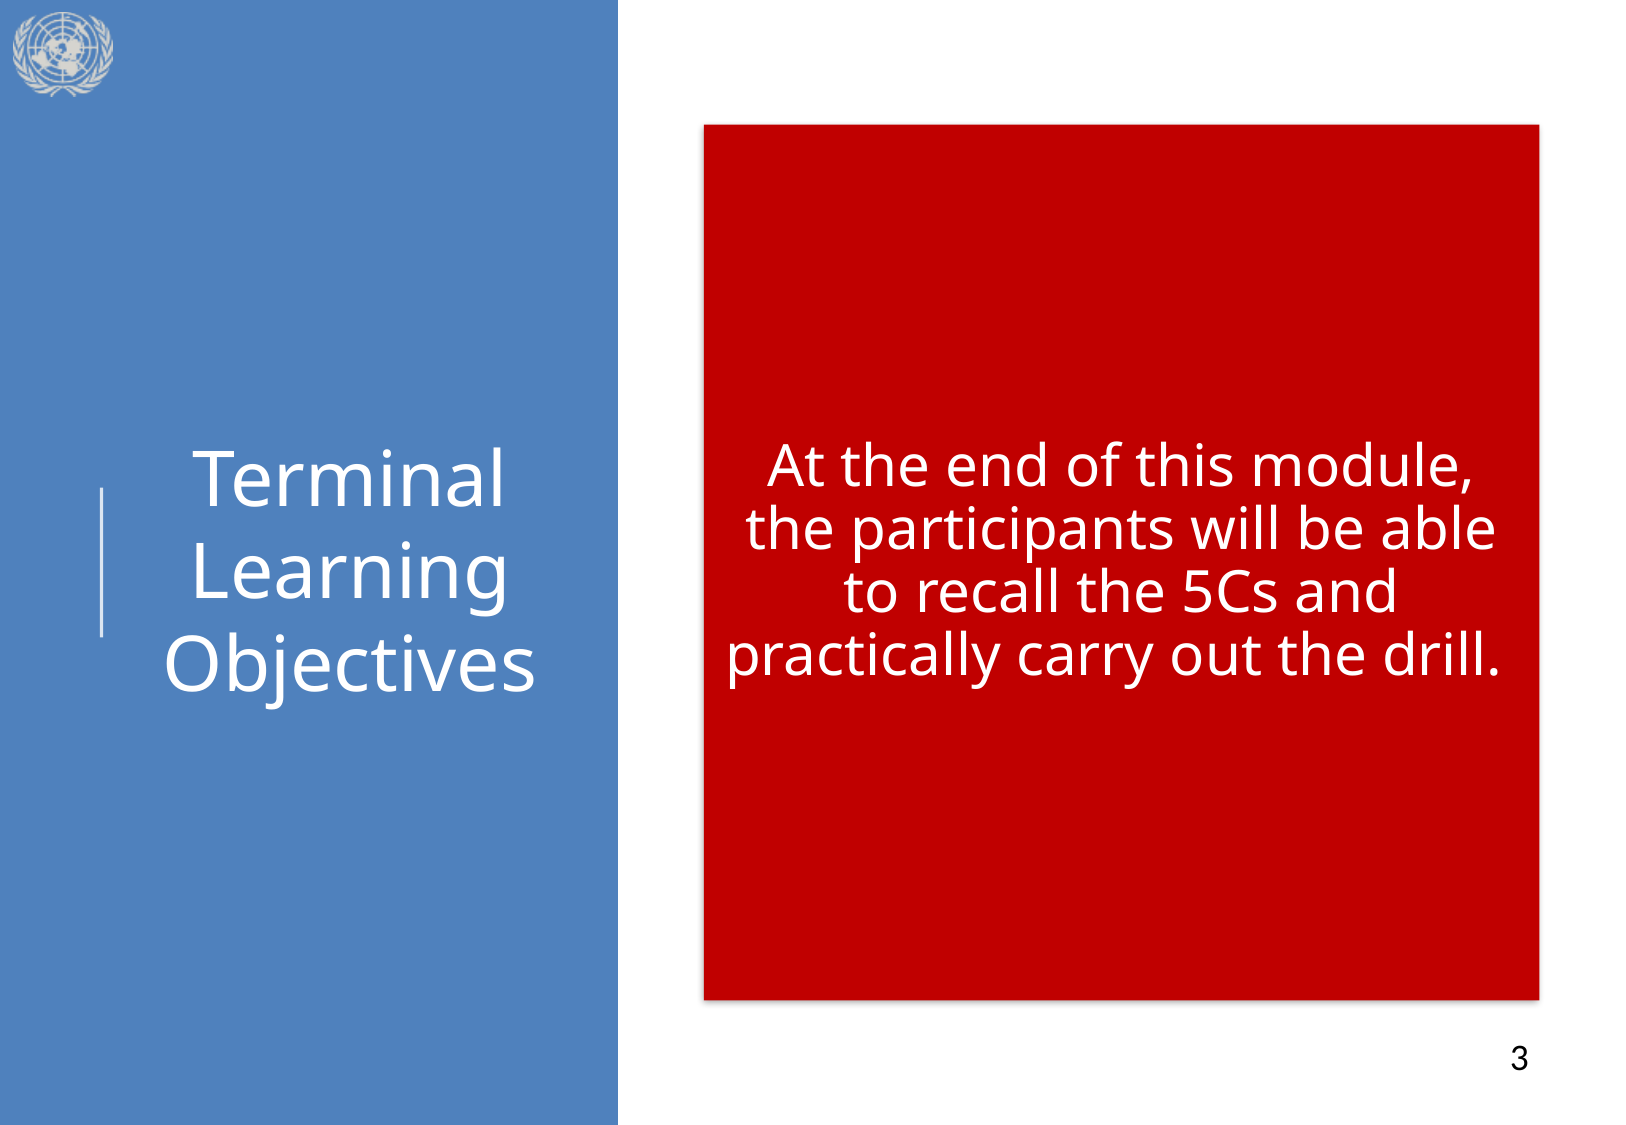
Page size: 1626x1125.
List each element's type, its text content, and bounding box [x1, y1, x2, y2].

picture [13, 12, 113, 97]
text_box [703, 124, 1540, 1001]
slide_number 3 [1164, 1025, 1544, 1085]
text_box [0, 0, 618, 1125]
title Terminal Learning Objectives [125, 116, 575, 1020]
